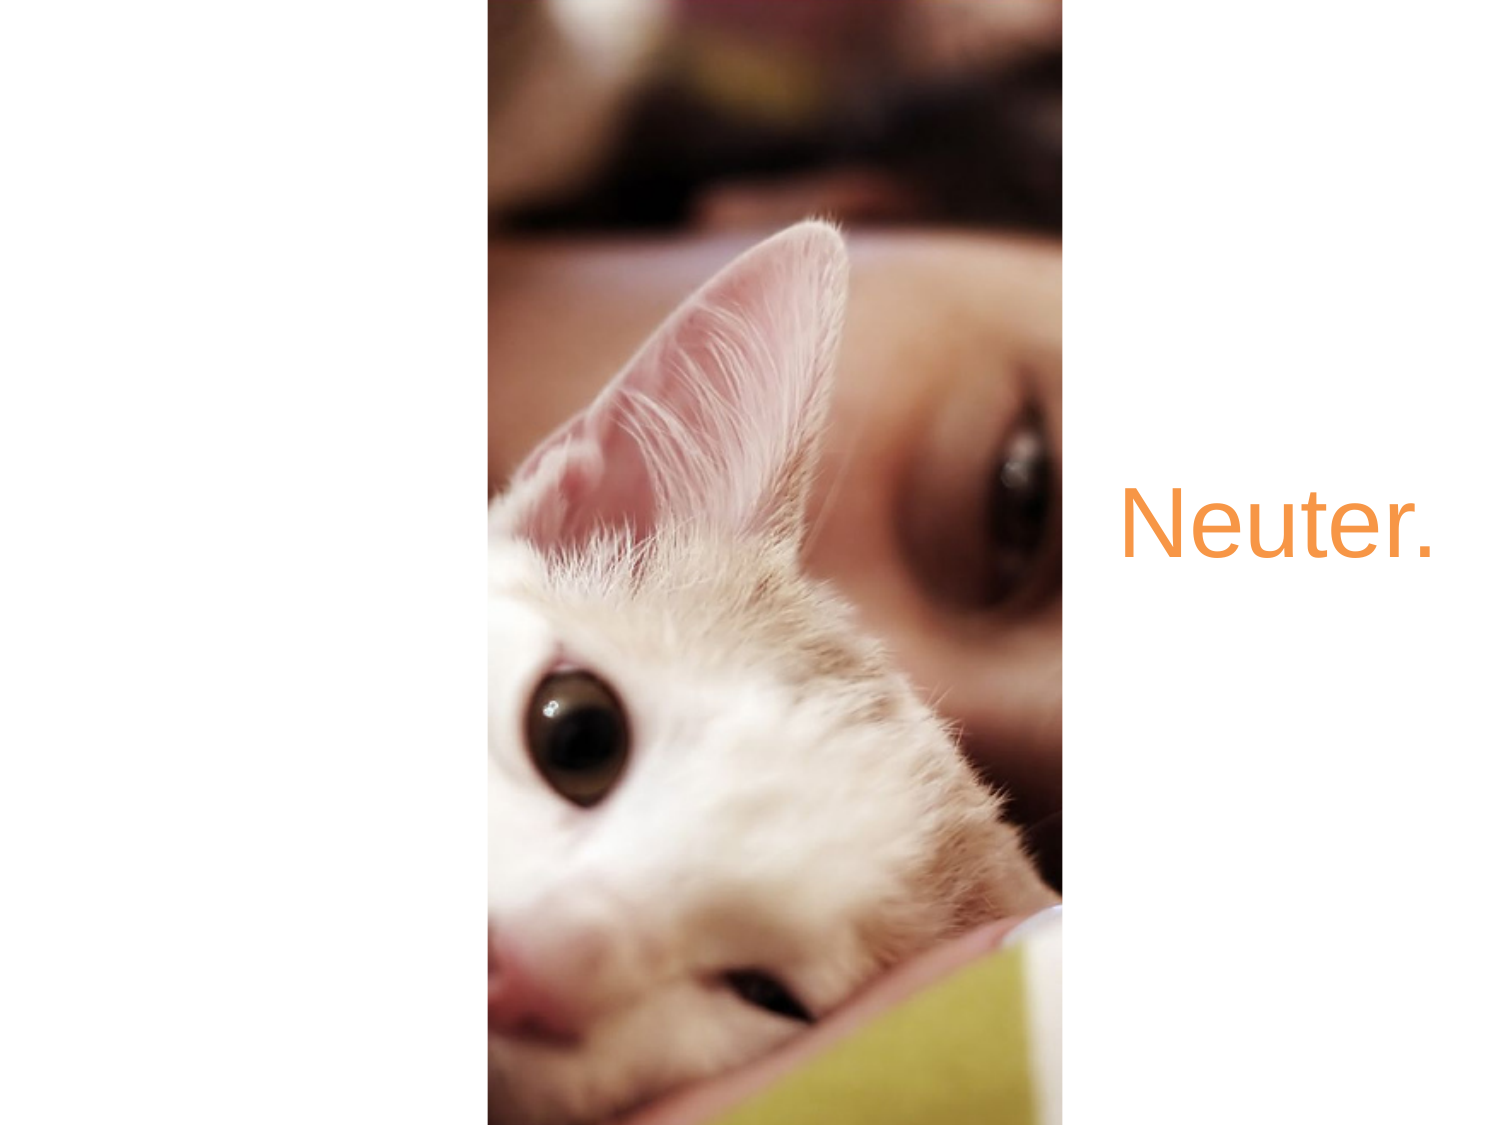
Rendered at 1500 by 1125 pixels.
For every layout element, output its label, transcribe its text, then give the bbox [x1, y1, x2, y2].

text_box Neuter. [1102, 450, 1454, 585]
picture [487, 0, 1063, 1125]
